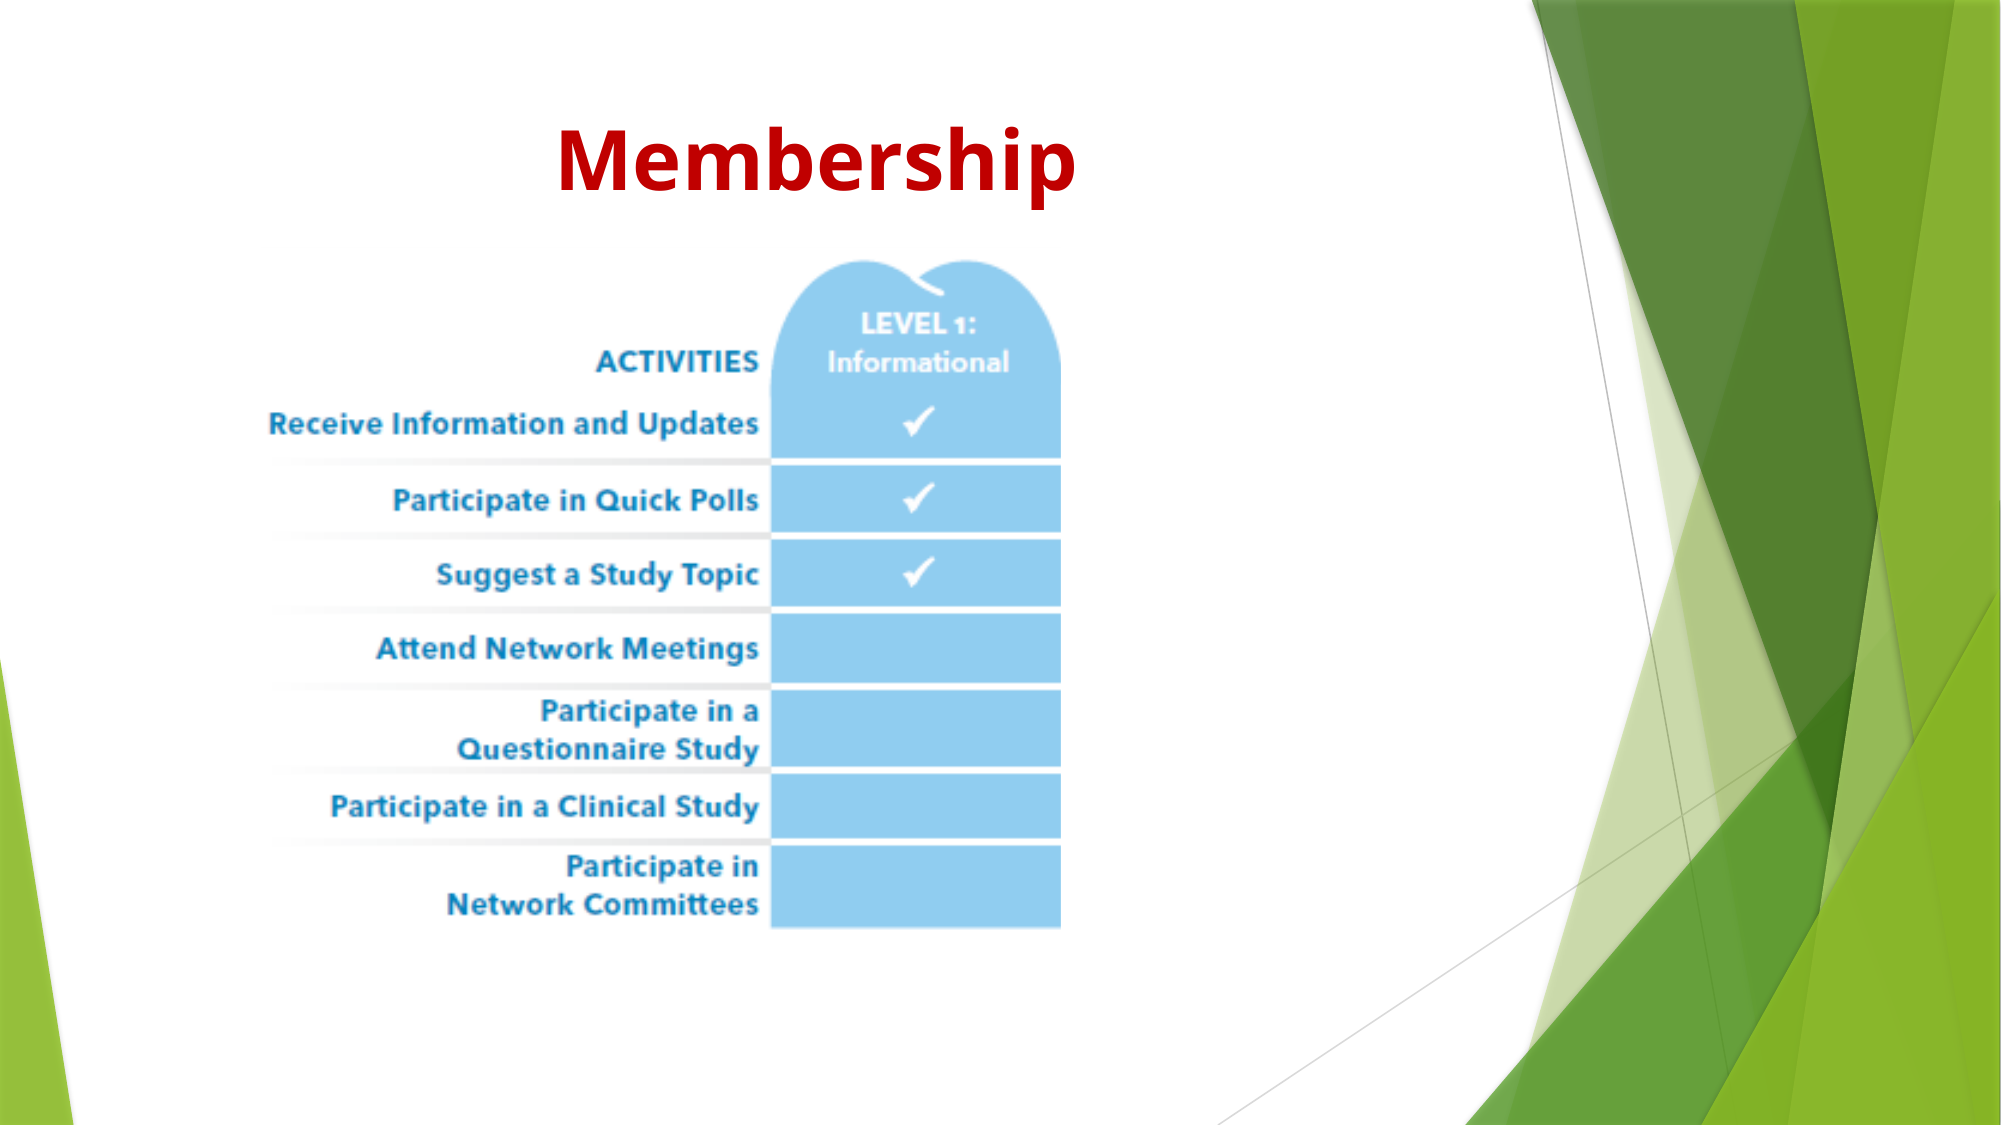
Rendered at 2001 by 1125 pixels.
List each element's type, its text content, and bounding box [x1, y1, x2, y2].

title Membership [111, 99, 1522, 317]
picture [261, 246, 1062, 960]
